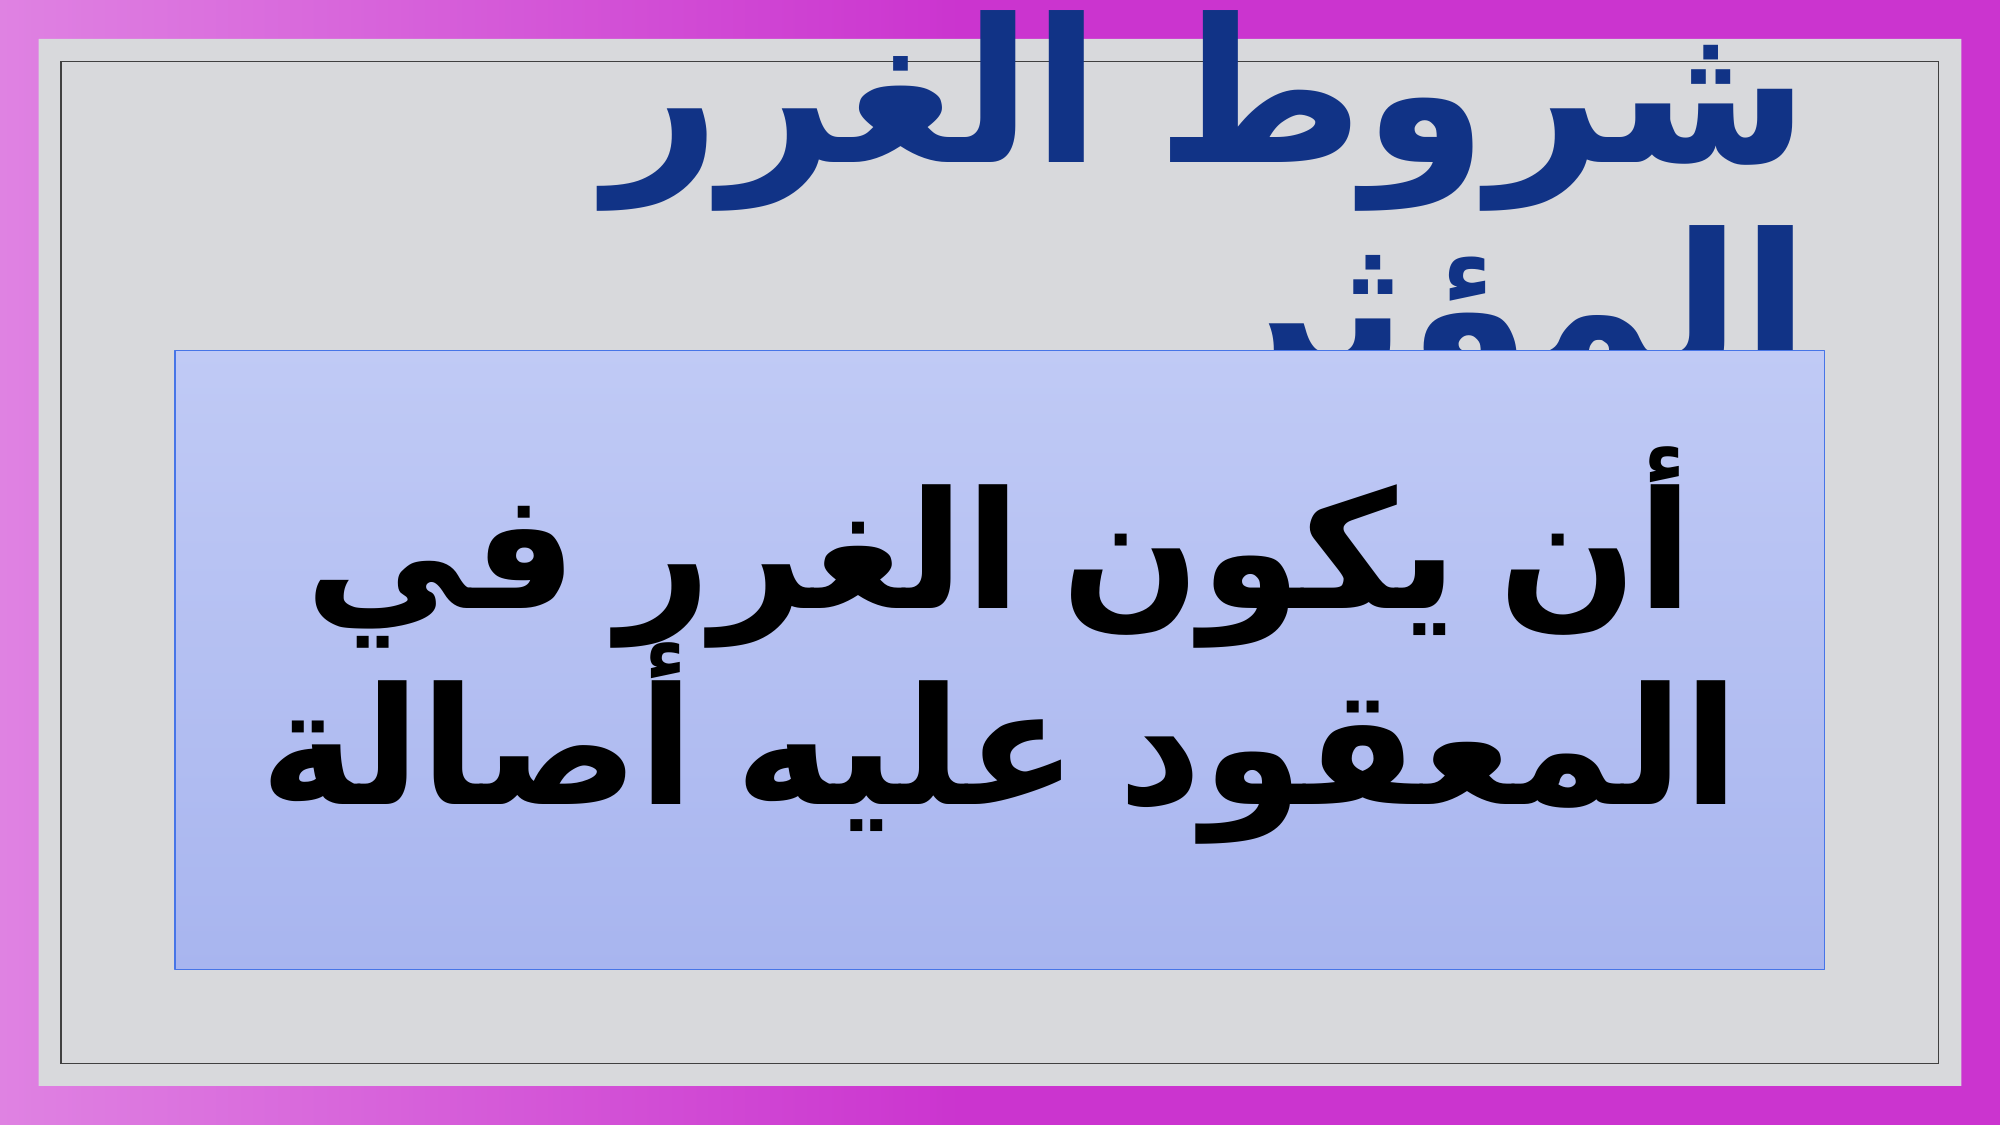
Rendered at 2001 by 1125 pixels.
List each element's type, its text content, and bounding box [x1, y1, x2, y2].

list أن يكون الغرر في المعقود عليه أصالة [174, 350, 1825, 970]
title شروط الغرر المؤثر [174, 92, 1825, 318]
